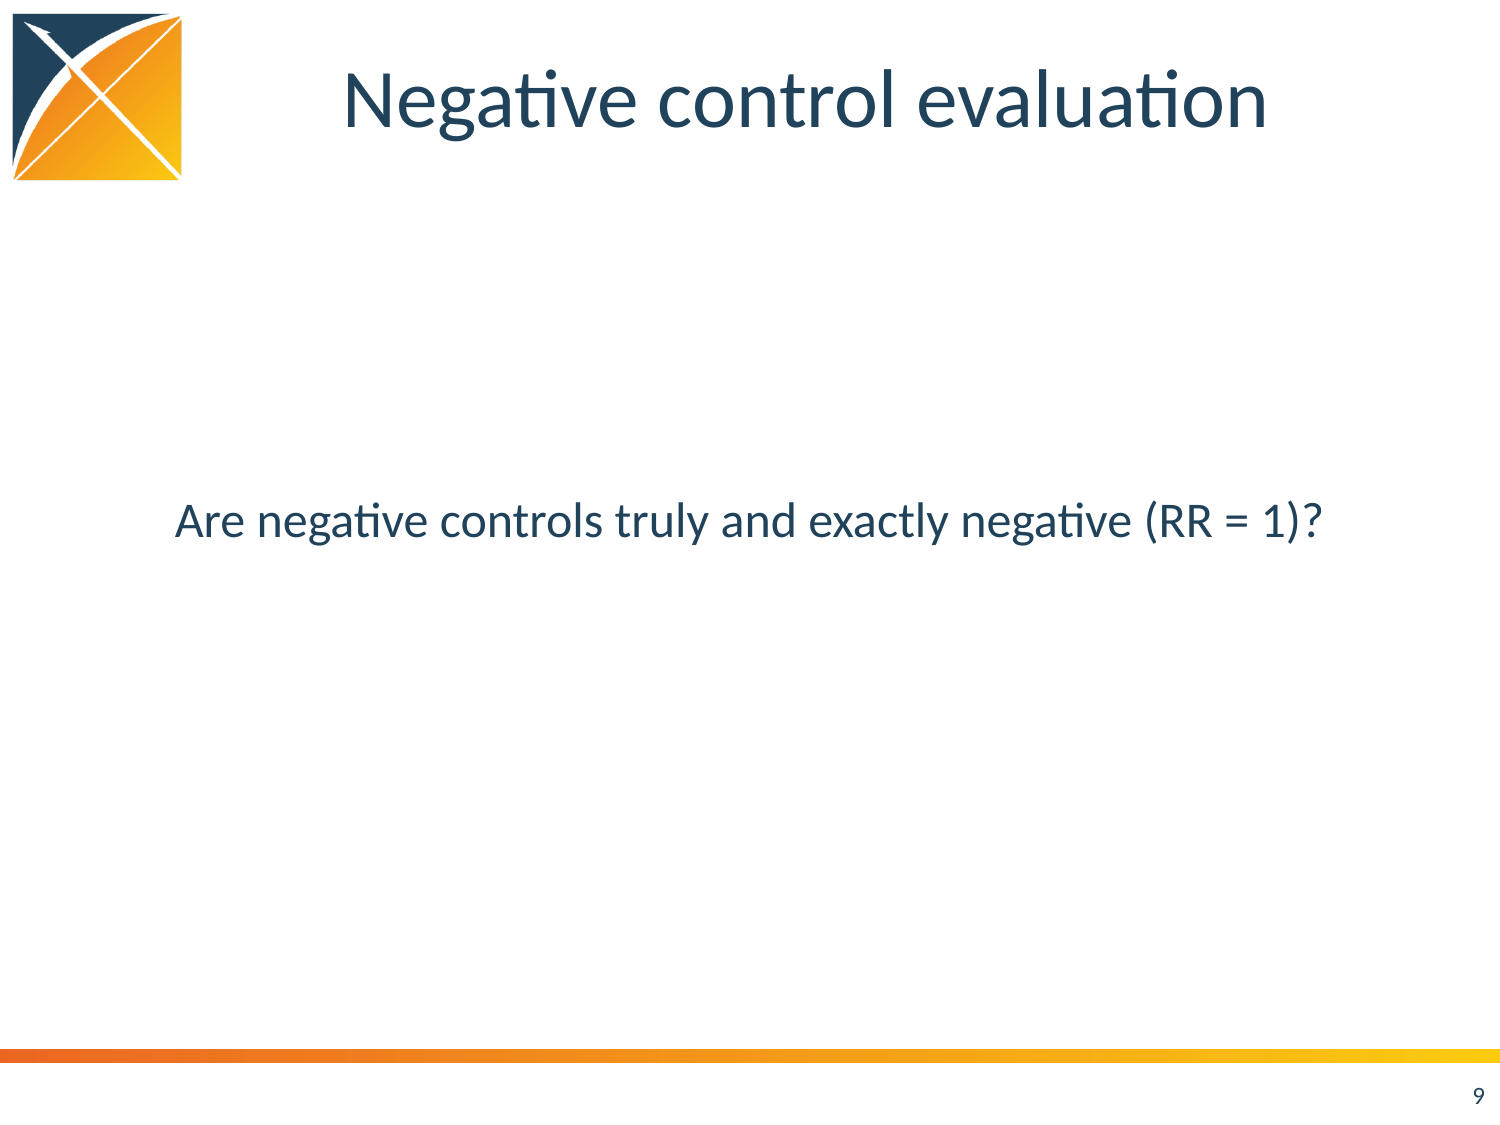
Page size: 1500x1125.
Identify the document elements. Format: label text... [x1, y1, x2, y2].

slide_number 9 [1149, 1065, 1500, 1125]
title Negative control evaluation [187, 24, 1425, 163]
list Are negative controls truly and exactly negative (RR = 1)? [75, 200, 1425, 1005]
picture [0, 0, 206, 200]
